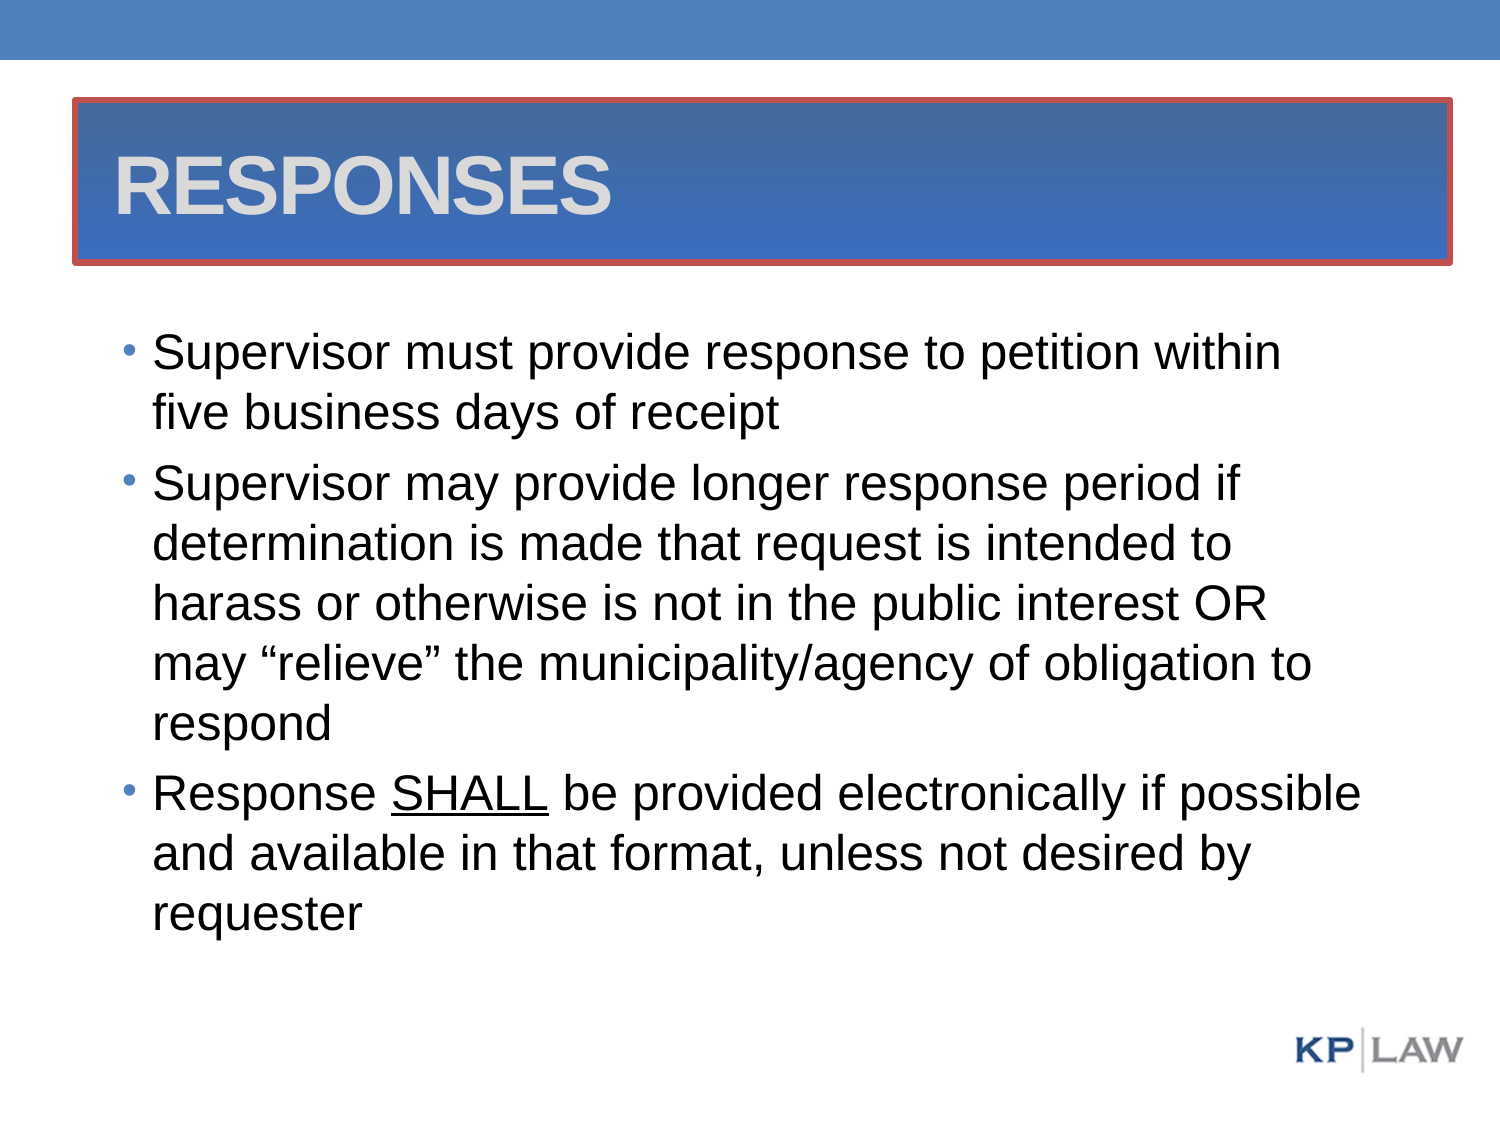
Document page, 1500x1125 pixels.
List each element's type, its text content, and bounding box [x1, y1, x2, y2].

text_box Responses [75, 99, 1450, 263]
list Supervisor must provide response to petition within five business days of receipt Supervisor may provide longer response period if determination is made that request is intended to harass or otherwise is not in the public interest OR may “relieve” the municipality/agency of obligation to respond Response SHALL be provided electronically if possible and available in that format, unless not desired by requester [107, 312, 1388, 1113]
picture [1287, 1024, 1474, 1076]
